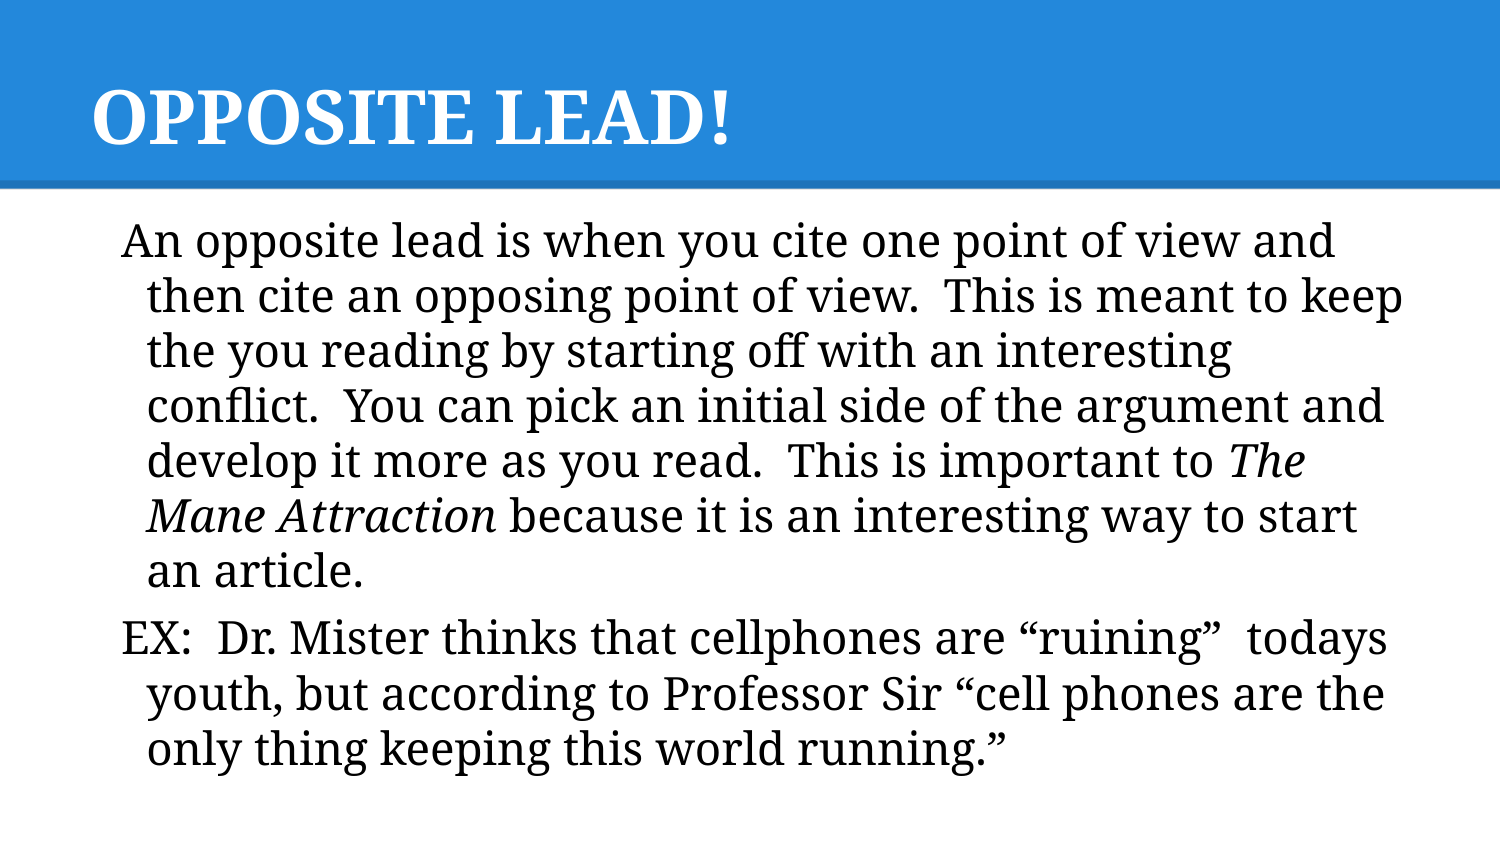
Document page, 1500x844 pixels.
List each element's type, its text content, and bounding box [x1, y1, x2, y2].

title OPPOSITE LEAD! [75, 33, 1425, 175]
list An opposite lead is when you cite one point of view and then cite an opposing point of view. This is meant to keep the you reading by starting off with an interesting conflict. You can pick an initial side of the argument and develop it more as you read. This is important to The Mane Attraction because it is an interesting way to start an article. EX: Dr. Mister thinks that cellphones are “ruining” todays youth, but according to Professor Sir “cell phones are the only thing keeping this world running.” [75, 196, 1425, 808]
